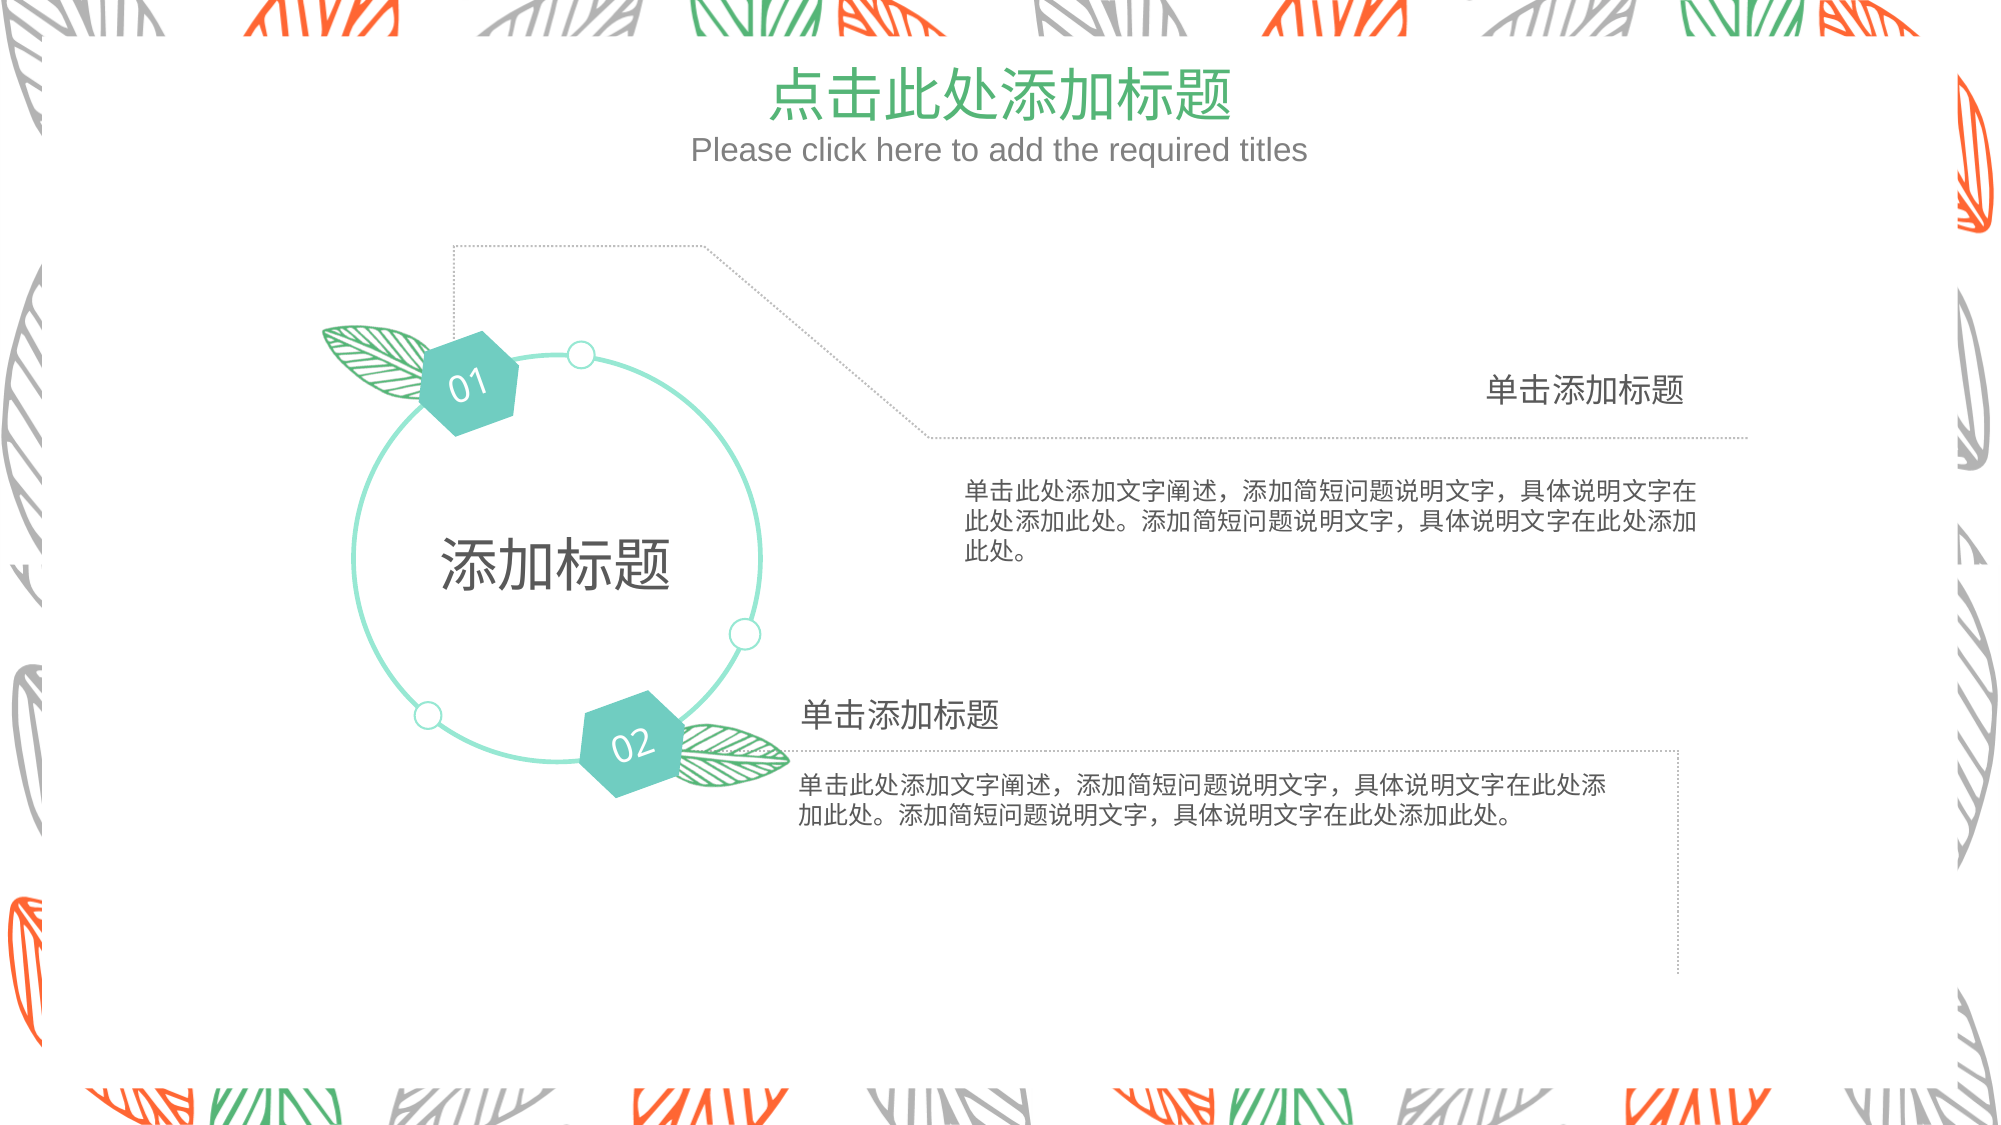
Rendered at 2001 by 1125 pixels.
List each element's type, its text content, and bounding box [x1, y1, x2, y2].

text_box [333, 281, 523, 439]
text_box 单击添加标题 [1470, 361, 1701, 417]
text_box Please click here to add the required titles [675, 120, 1325, 176]
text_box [353, 341, 761, 762]
text_box 点击此处添加标题 [713, 51, 1287, 136]
text_box 单击此处添加文字阐述，添加简短问题说明文字，具体说明文字在此处添加此处。添加简短问题说明文字，具体说明文字在此处添加此处。 [949, 467, 1714, 573]
text_box 单击此处添加文字阐述，添加简短问题说明文字，具体说明文字在此处添加此处。添加简短问题说明文字，具体说明文字在此处添加此处。 [784, 761, 1623, 837]
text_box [575, 698, 797, 811]
picture [0, 0, 2001, 1125]
text_box [452, 245, 1750, 440]
text_box [804, 750, 1679, 974]
text_box 单击添加标题 [785, 686, 1015, 742]
